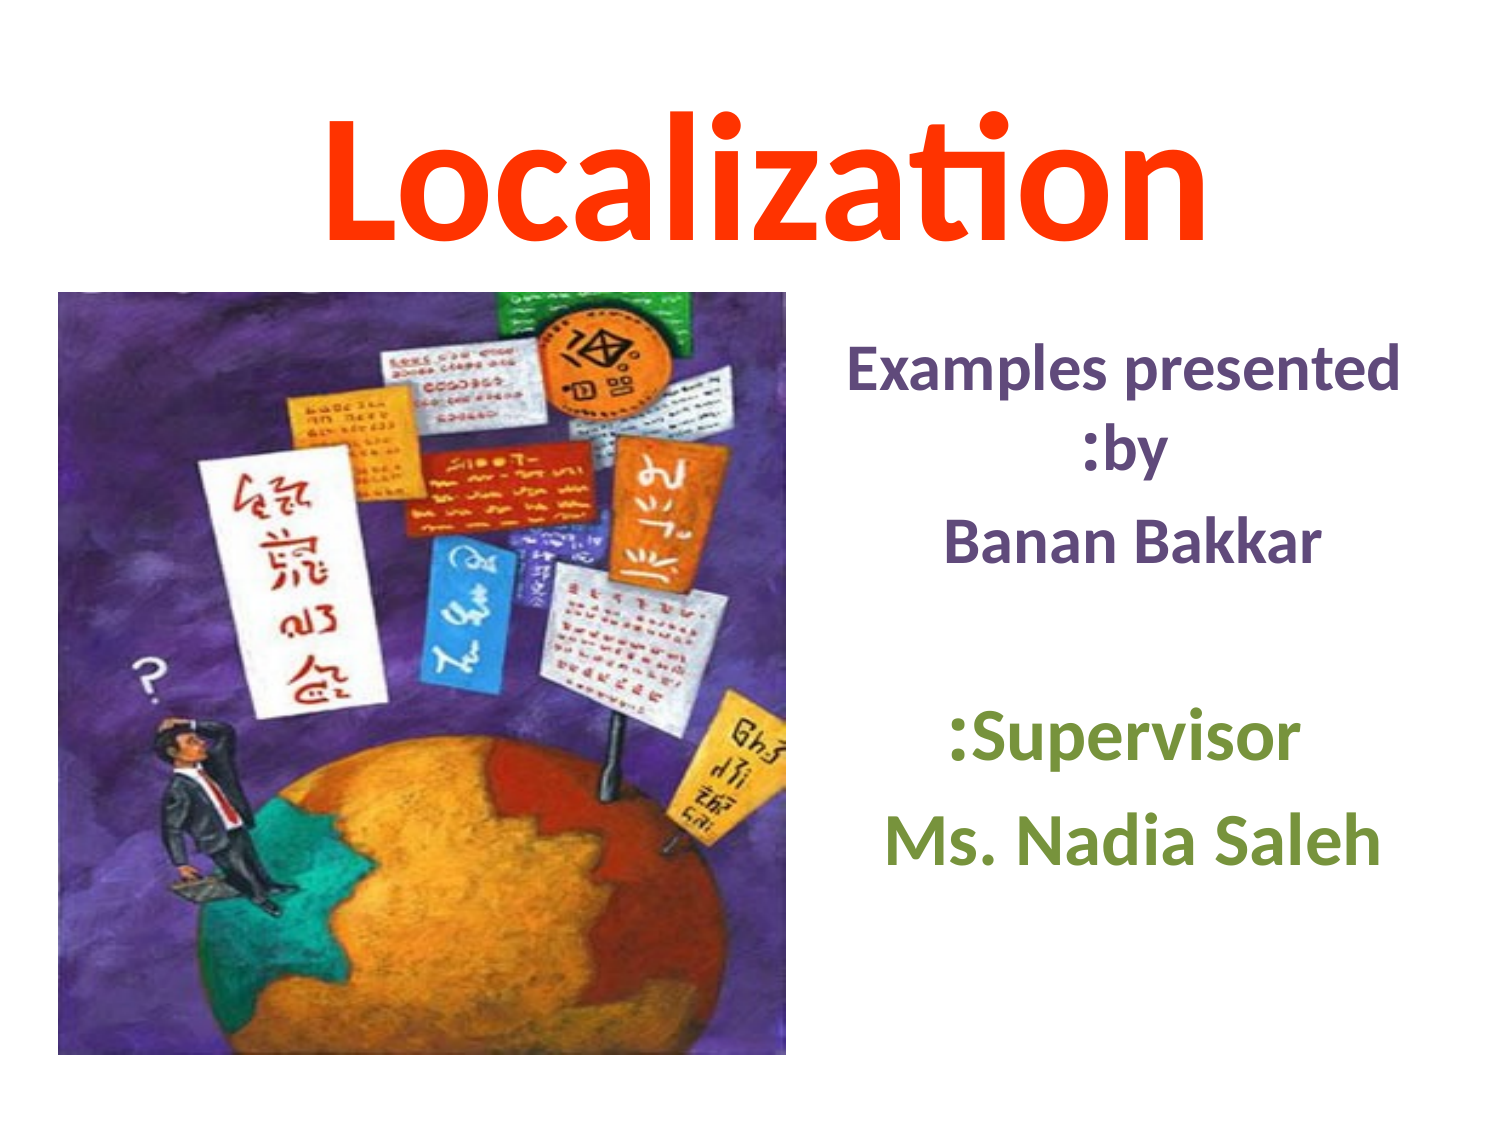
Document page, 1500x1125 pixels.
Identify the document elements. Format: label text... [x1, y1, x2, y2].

picture [58, 292, 786, 1055]
title Localization [105, 46, 1381, 288]
subtitle Examples presented by: Banan Bakkar Supervisor: Ms. Nadia Saleh [790, 316, 1465, 961]
